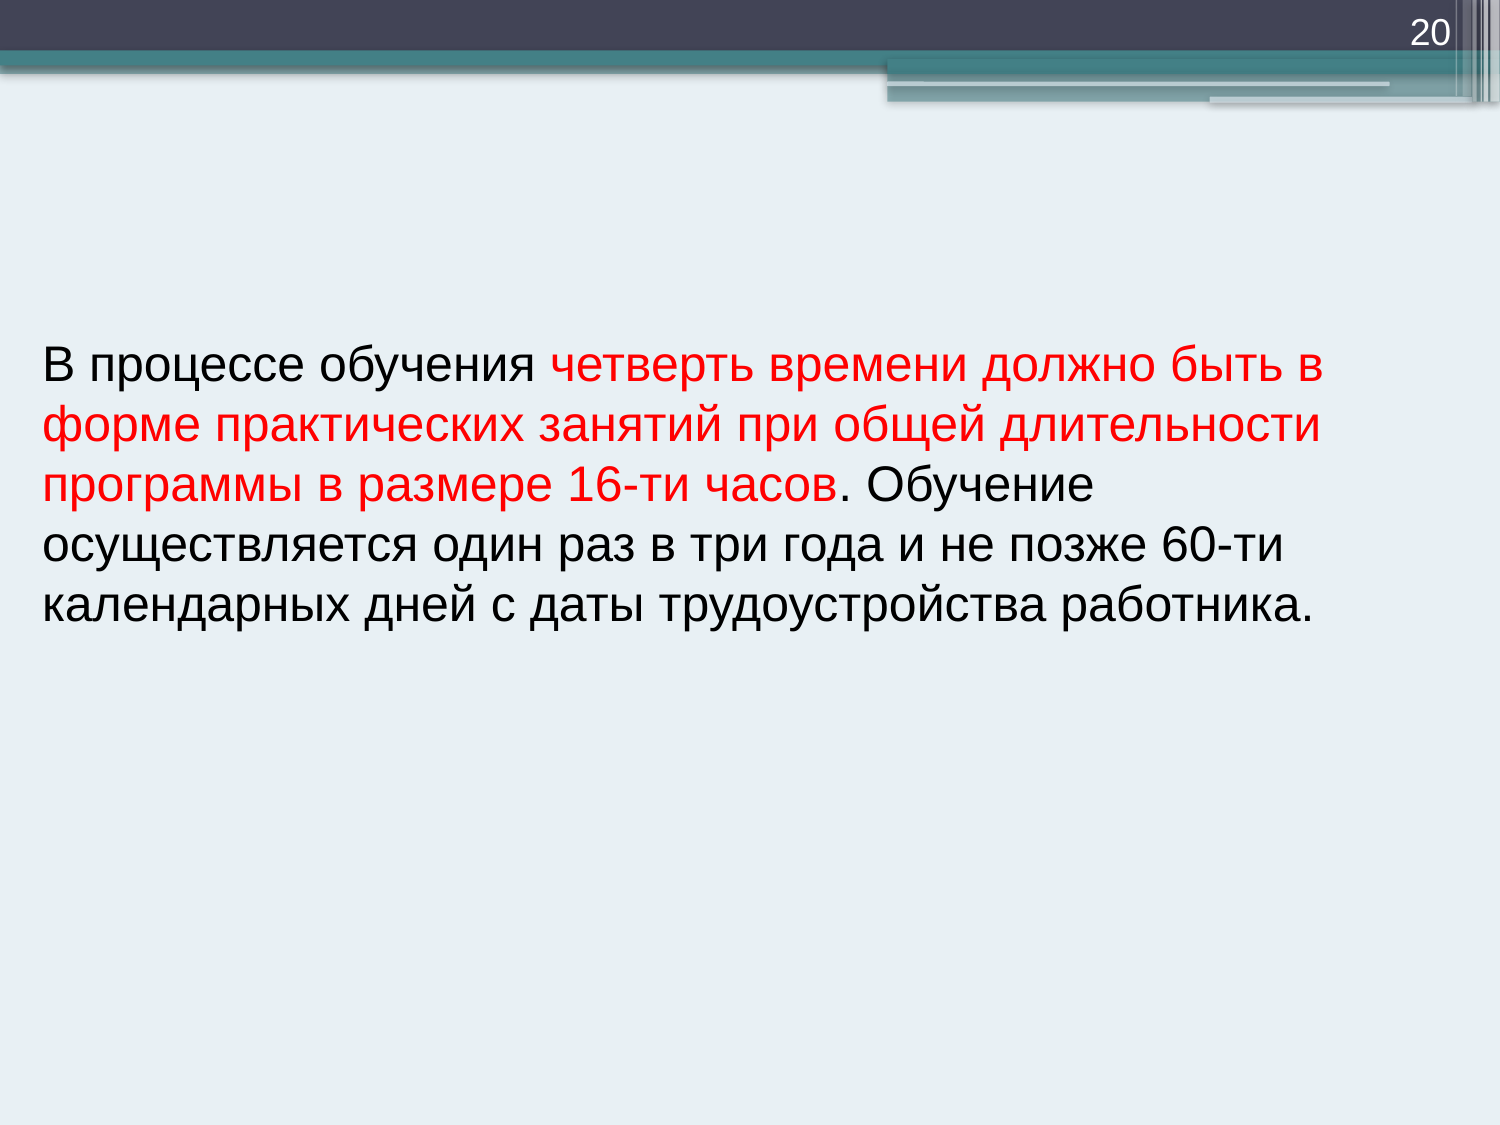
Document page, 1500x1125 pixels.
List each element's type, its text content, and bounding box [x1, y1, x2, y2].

slide_number 20 [1341, 0, 1466, 61]
text_box В процессе обучения четверть времени должно быть в форме практических занятий при общей длительности программы в размере 16-ти часов. Обучение осуществляется один раз в три года и не позже 60-ти календарных дней с даты трудоустройства работника. [27, 323, 1457, 639]
